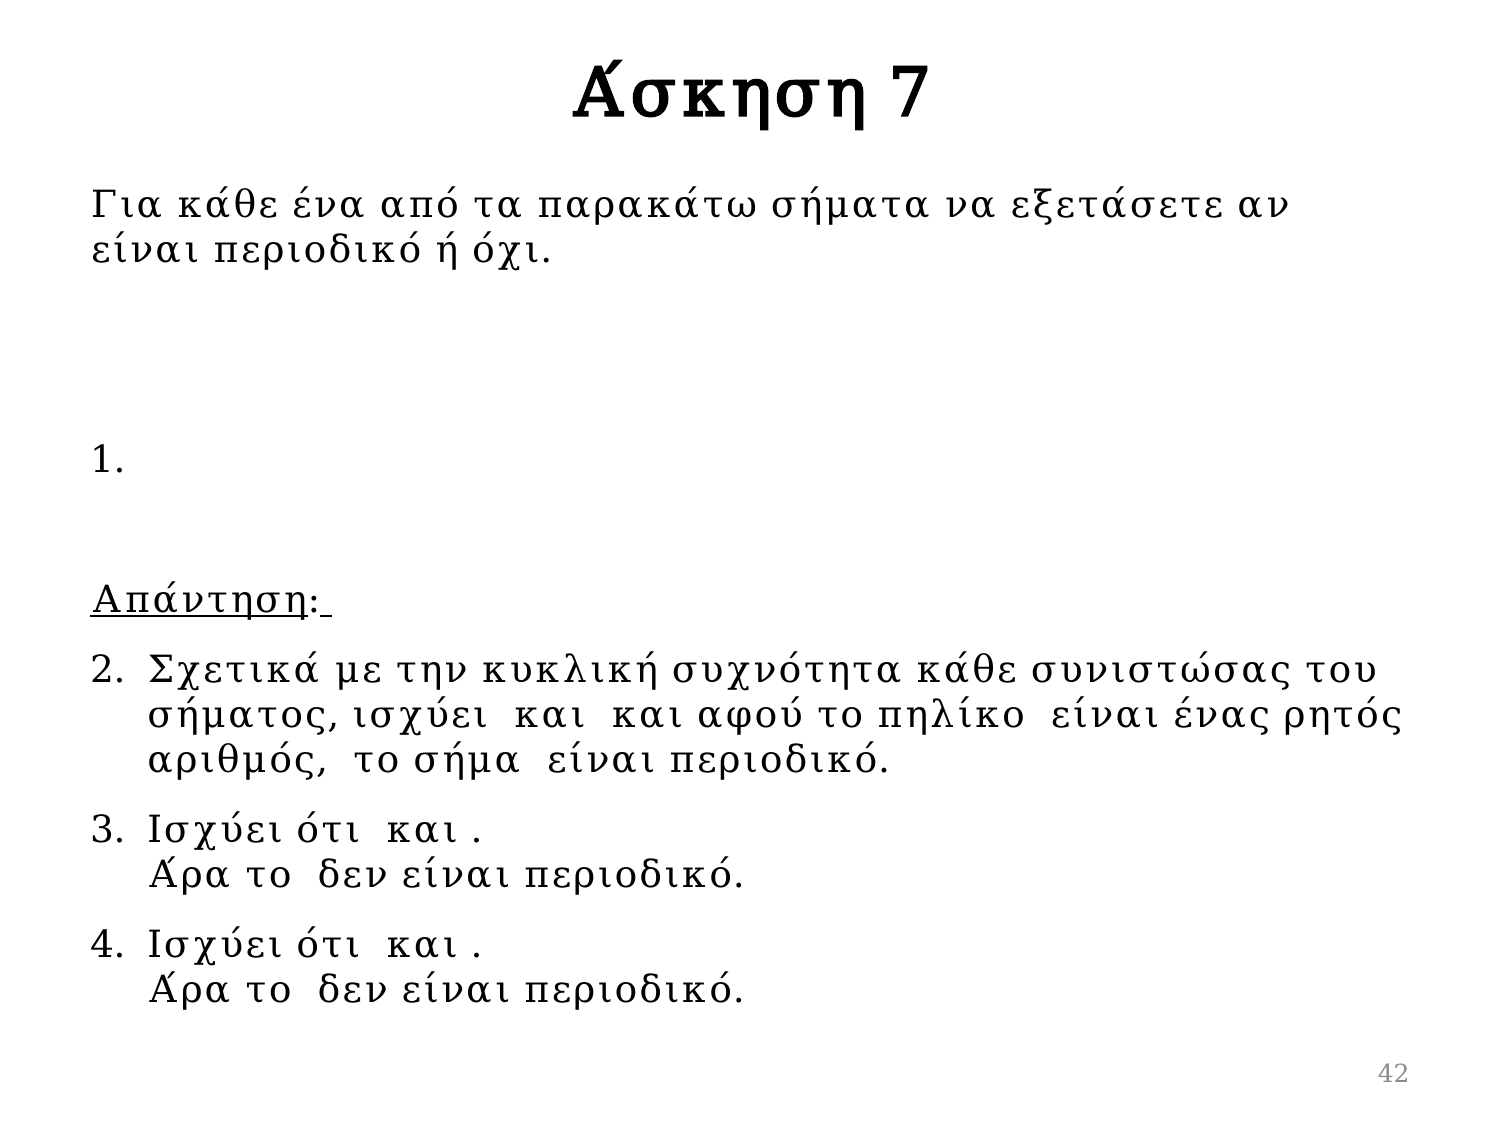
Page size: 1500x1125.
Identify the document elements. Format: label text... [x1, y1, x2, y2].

title Άσκηση 7 [75, 19, 1425, 159]
slide_number 42 [1222, 1042, 1425, 1103]
